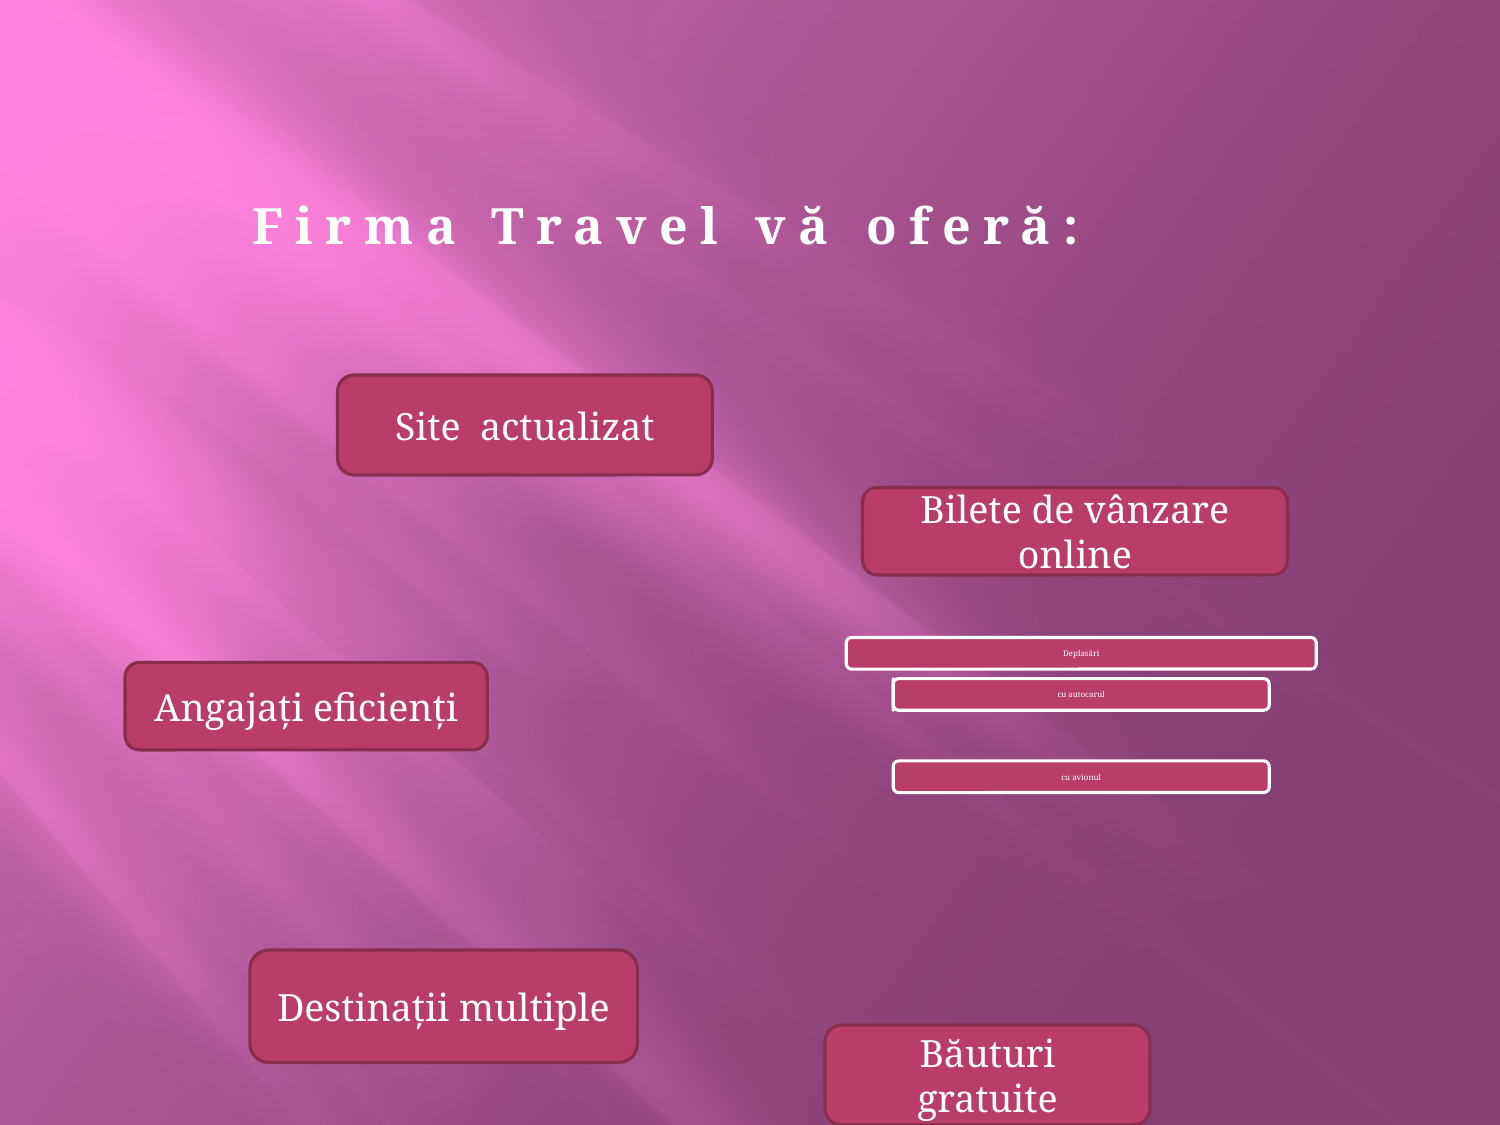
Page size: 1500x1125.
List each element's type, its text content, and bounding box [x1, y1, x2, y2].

text_box Băuturi gratuite [823, 1023, 1152, 1125]
text_box Angajați eficienți [123, 660, 490, 752]
text_box Firma Travel vă oferă: [237, 187, 1225, 263]
text_box Bilete de vânzare online [860, 485, 1290, 577]
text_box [786, 636, 1376, 876]
text_box Destinații multiple [248, 948, 640, 1065]
text_box Site actualizat [335, 373, 715, 477]
